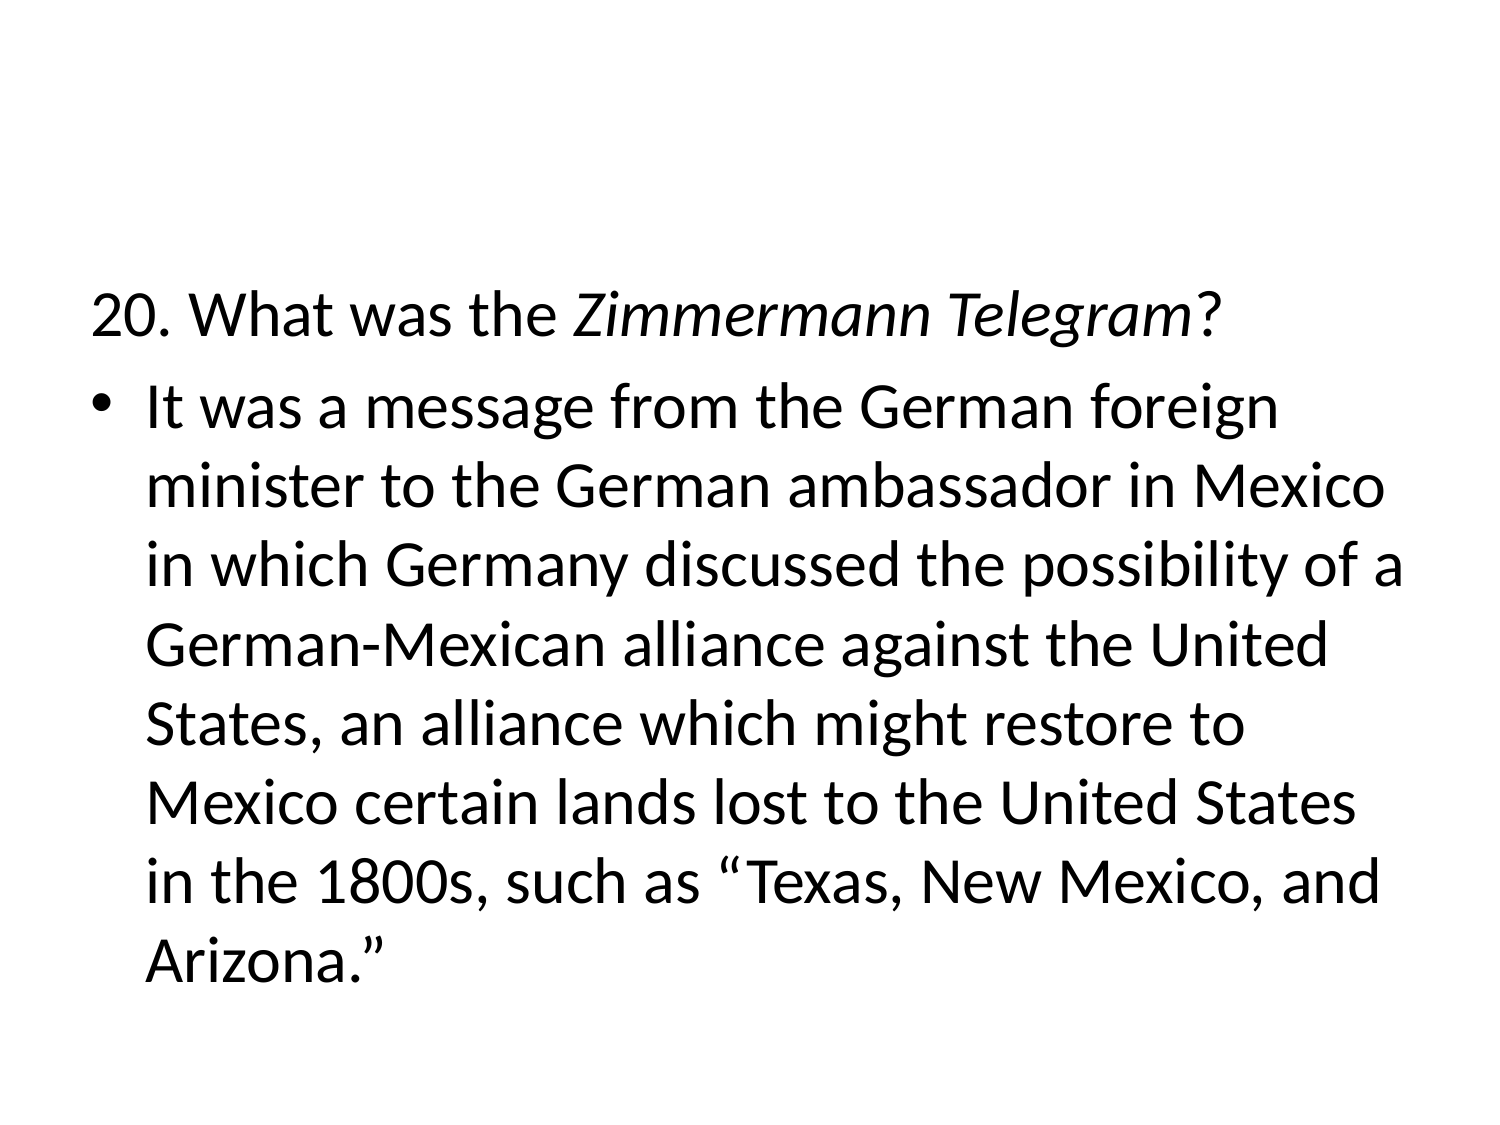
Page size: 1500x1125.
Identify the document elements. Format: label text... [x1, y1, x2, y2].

list 20. What was the Zimmermann Telegram? It was a message from the German foreign minister to the German ambassador in Mexico in which Germany discussed the possibility of a German-Mexican alliance against the United States, an alliance which might restore to Mexico certain lands lost to the United States in the 1800s, such as “Texas, New Mexico, and Arizona.” [75, 262, 1425, 1005]
